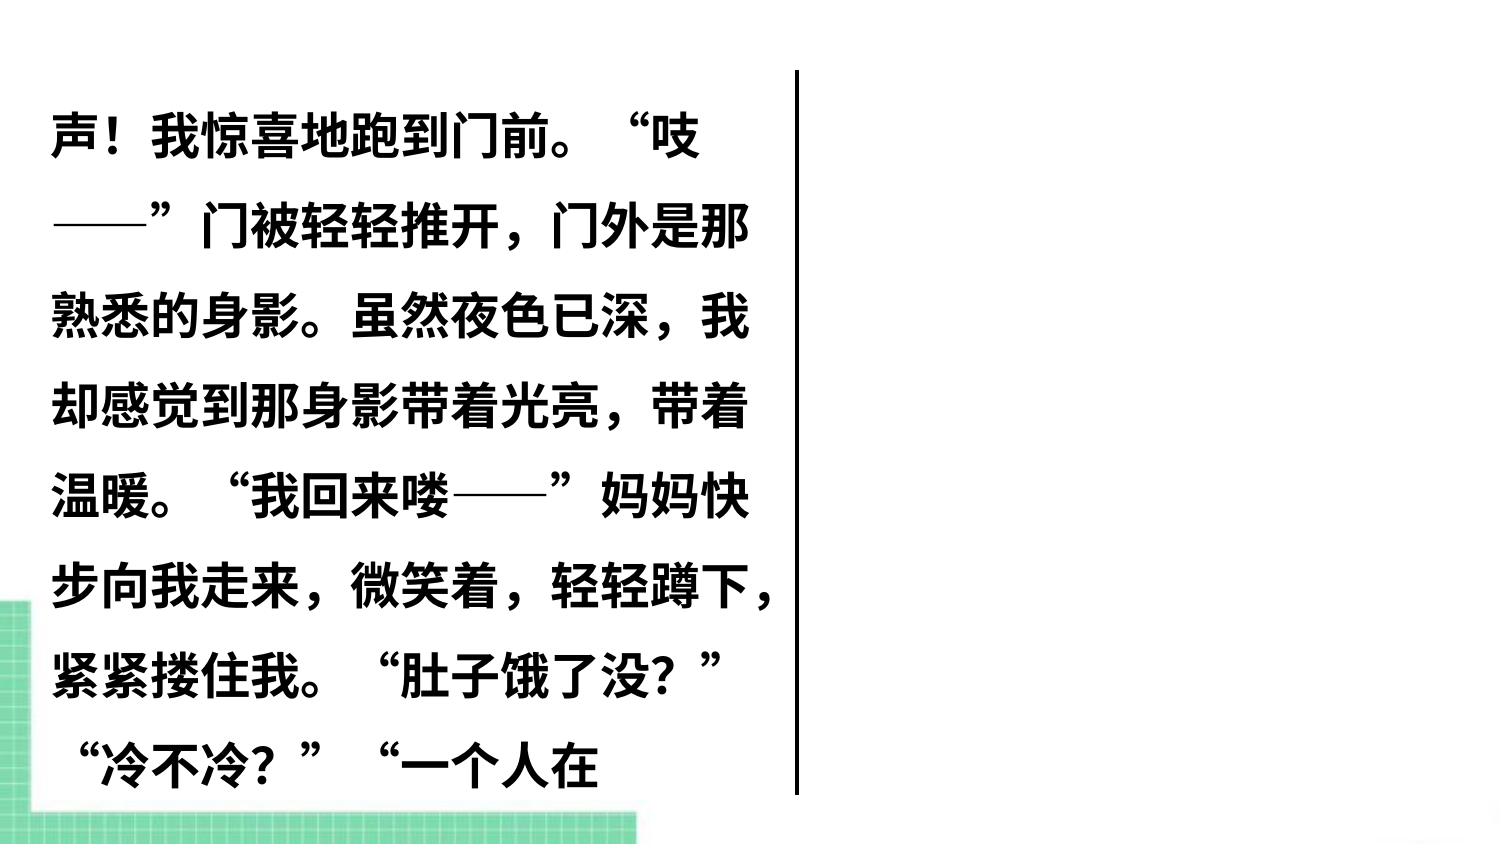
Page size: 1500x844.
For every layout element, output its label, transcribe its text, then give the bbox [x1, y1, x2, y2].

text_box 声！我惊喜地跑到门前。“吱——”门被轻轻推开，门外是那熟悉的身影。虽然夜色已深，我却感觉到那身影带着光亮，带着温暖。“我回来喽——”妈妈快步向我走来，微笑着，轻轻蹲下，紧紧搂住我。“肚子饿了没？”“冷不冷？”“一个人在 [35, 67, 786, 803]
picture [0, 0, 1500, 844]
